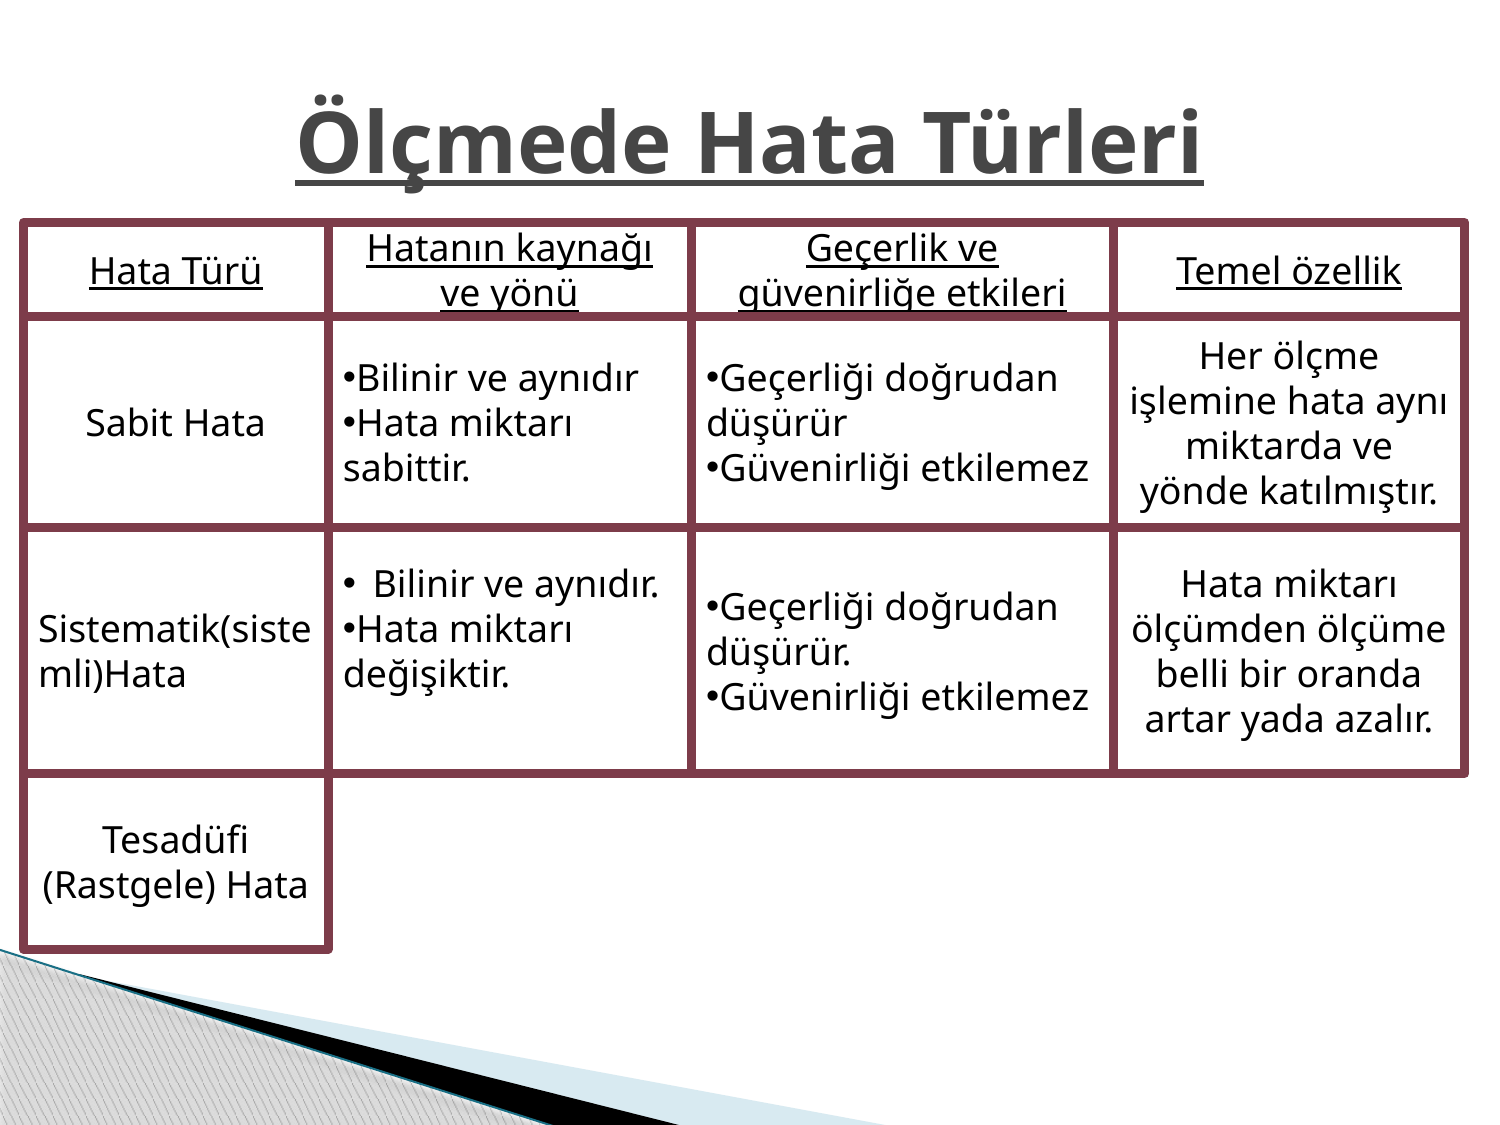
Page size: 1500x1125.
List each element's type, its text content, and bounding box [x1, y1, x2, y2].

text_box Her ölçme işlemine hata aynı miktarda ve yönde katılmıştır. [1109, 312, 1469, 524]
text_box Hata miktarı ölçümden ölçüme belli bir oranda artar yada azalır. [1109, 523, 1469, 778]
text_box Geçerliği doğrudan düşürür. Güvenirliği etkilemez [687, 523, 1111, 778]
text_box Temel özellik [1109, 218, 1469, 313]
text_box Tesadüfi (Rastgele) Hata [19, 769, 333, 954]
text_box Bilinir ve aynıdır. Hata miktarı değişiktir. [324, 523, 689, 778]
text_box Geçerlik ve güvenirliğe etkileri [687, 218, 1111, 312]
text_box Geçerliği doğrudan düşürür Güvenirliği etkilemez [687, 312, 1110, 523]
text_box Sabit Hata [19, 312, 325, 524]
text_box Hatanın kaynağı ve yönü [324, 218, 689, 312]
text_box Bilinir ve aynıdır Hata miktarı sabittir. [324, 312, 688, 523]
title Ölçmede Hata Türleri [75, 45, 1425, 218]
text_box Hata Türü [19, 218, 326, 313]
text_box Sistematik(sistemli)Hata [19, 523, 325, 771]
